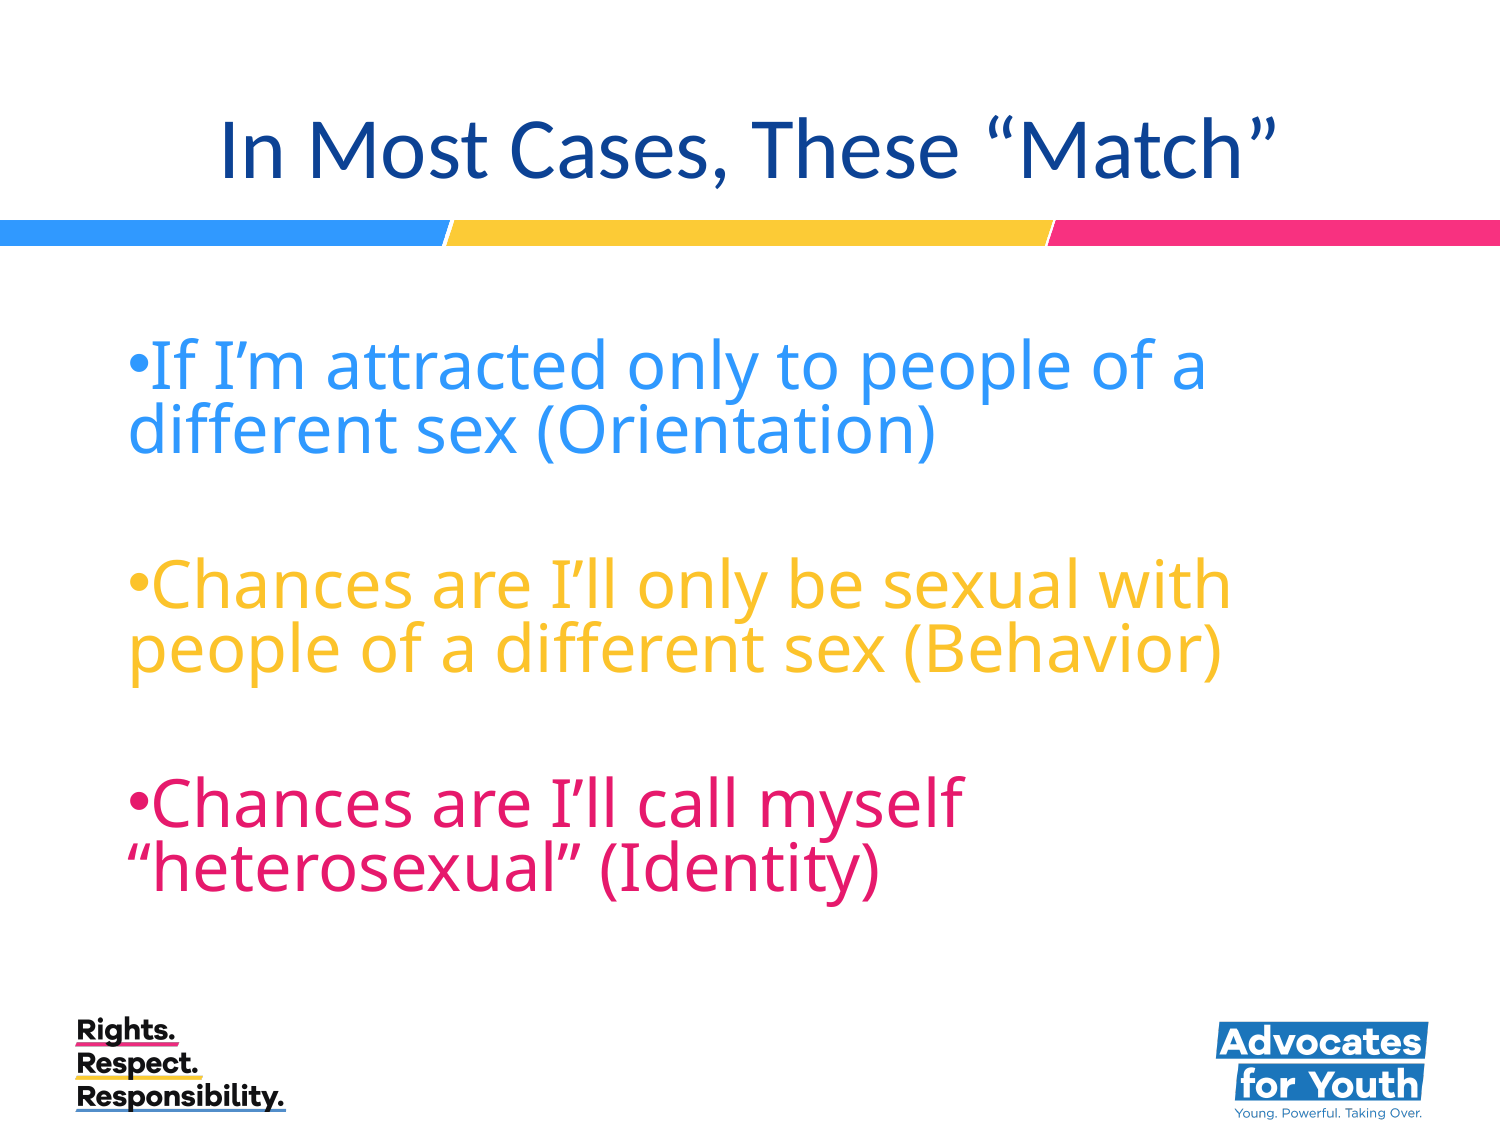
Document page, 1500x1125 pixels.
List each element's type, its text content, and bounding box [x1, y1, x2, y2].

title In Most Cases, These “Match” [112, 50, 1388, 237]
list If I’m attracted only to people of a different sex (Orientation) Chances are I’ll only be sexual with people of a different sex (Behavior) Chances are I’ll call myself “heterosexual” (Identity) [112, 237, 1388, 913]
picture [0, 209, 112, 256]
picture [1388, 207, 1500, 258]
